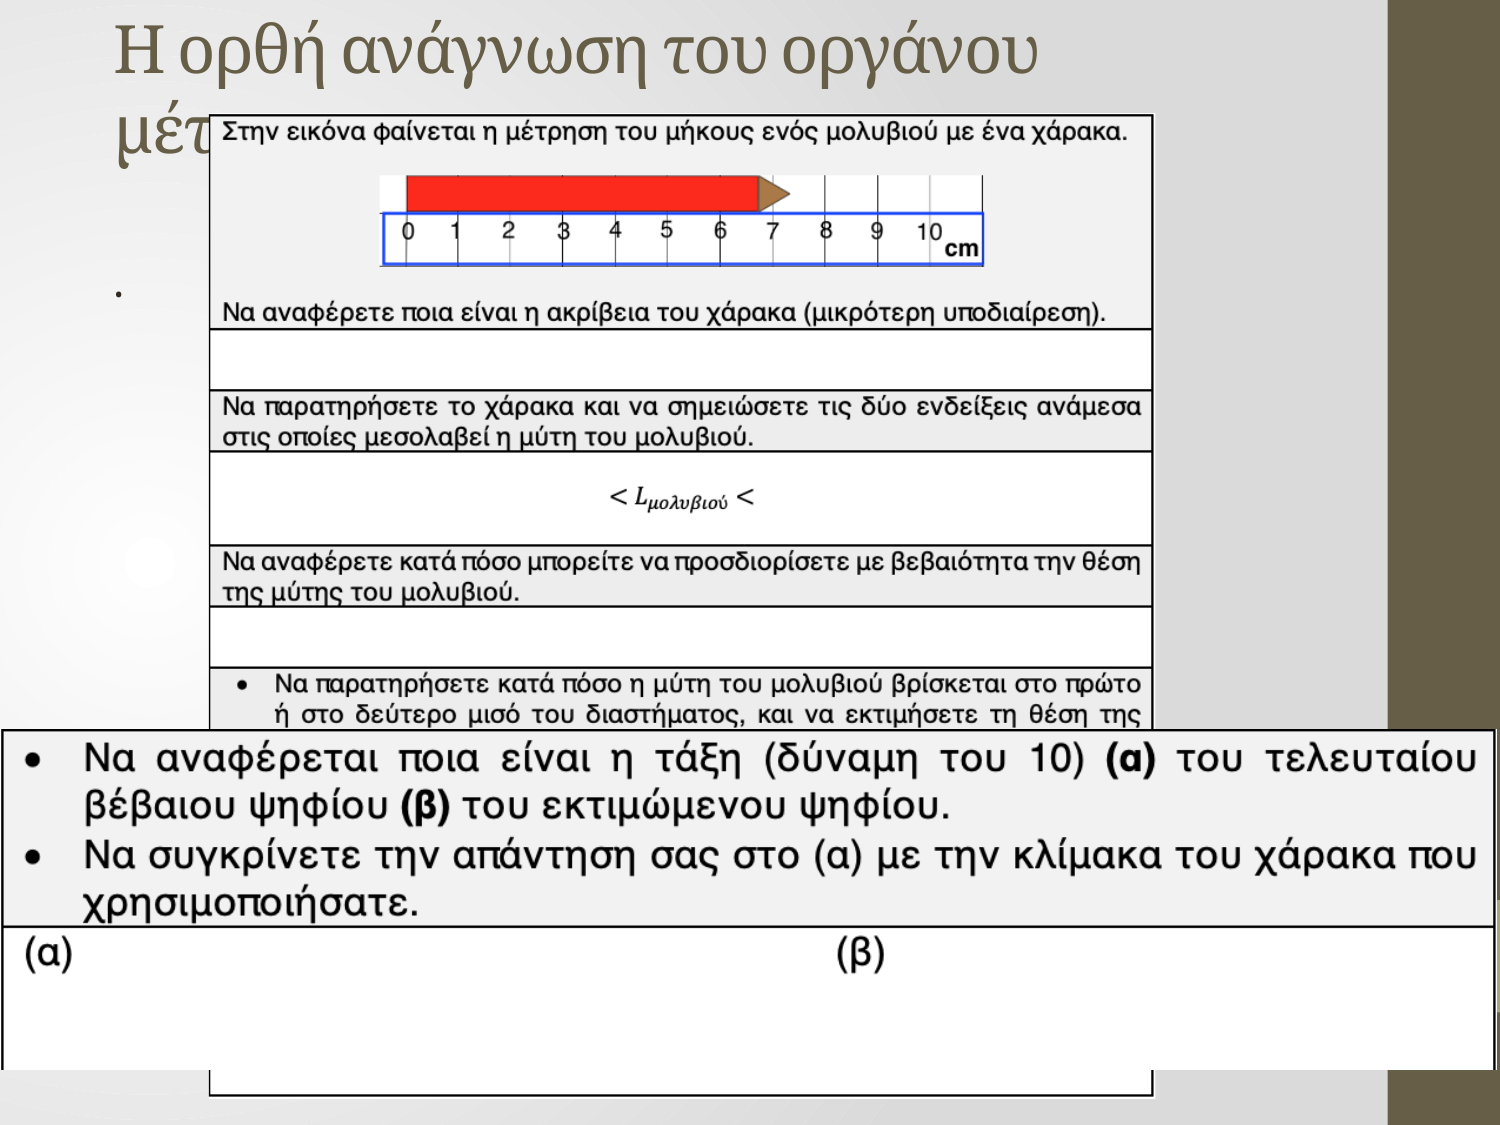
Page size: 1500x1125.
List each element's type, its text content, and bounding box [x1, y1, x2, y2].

picture [0, 112, 1498, 1099]
text_box Η ορθή ανάγνωση του οργάνου μέτρησης . [99, 0, 1291, 121]
